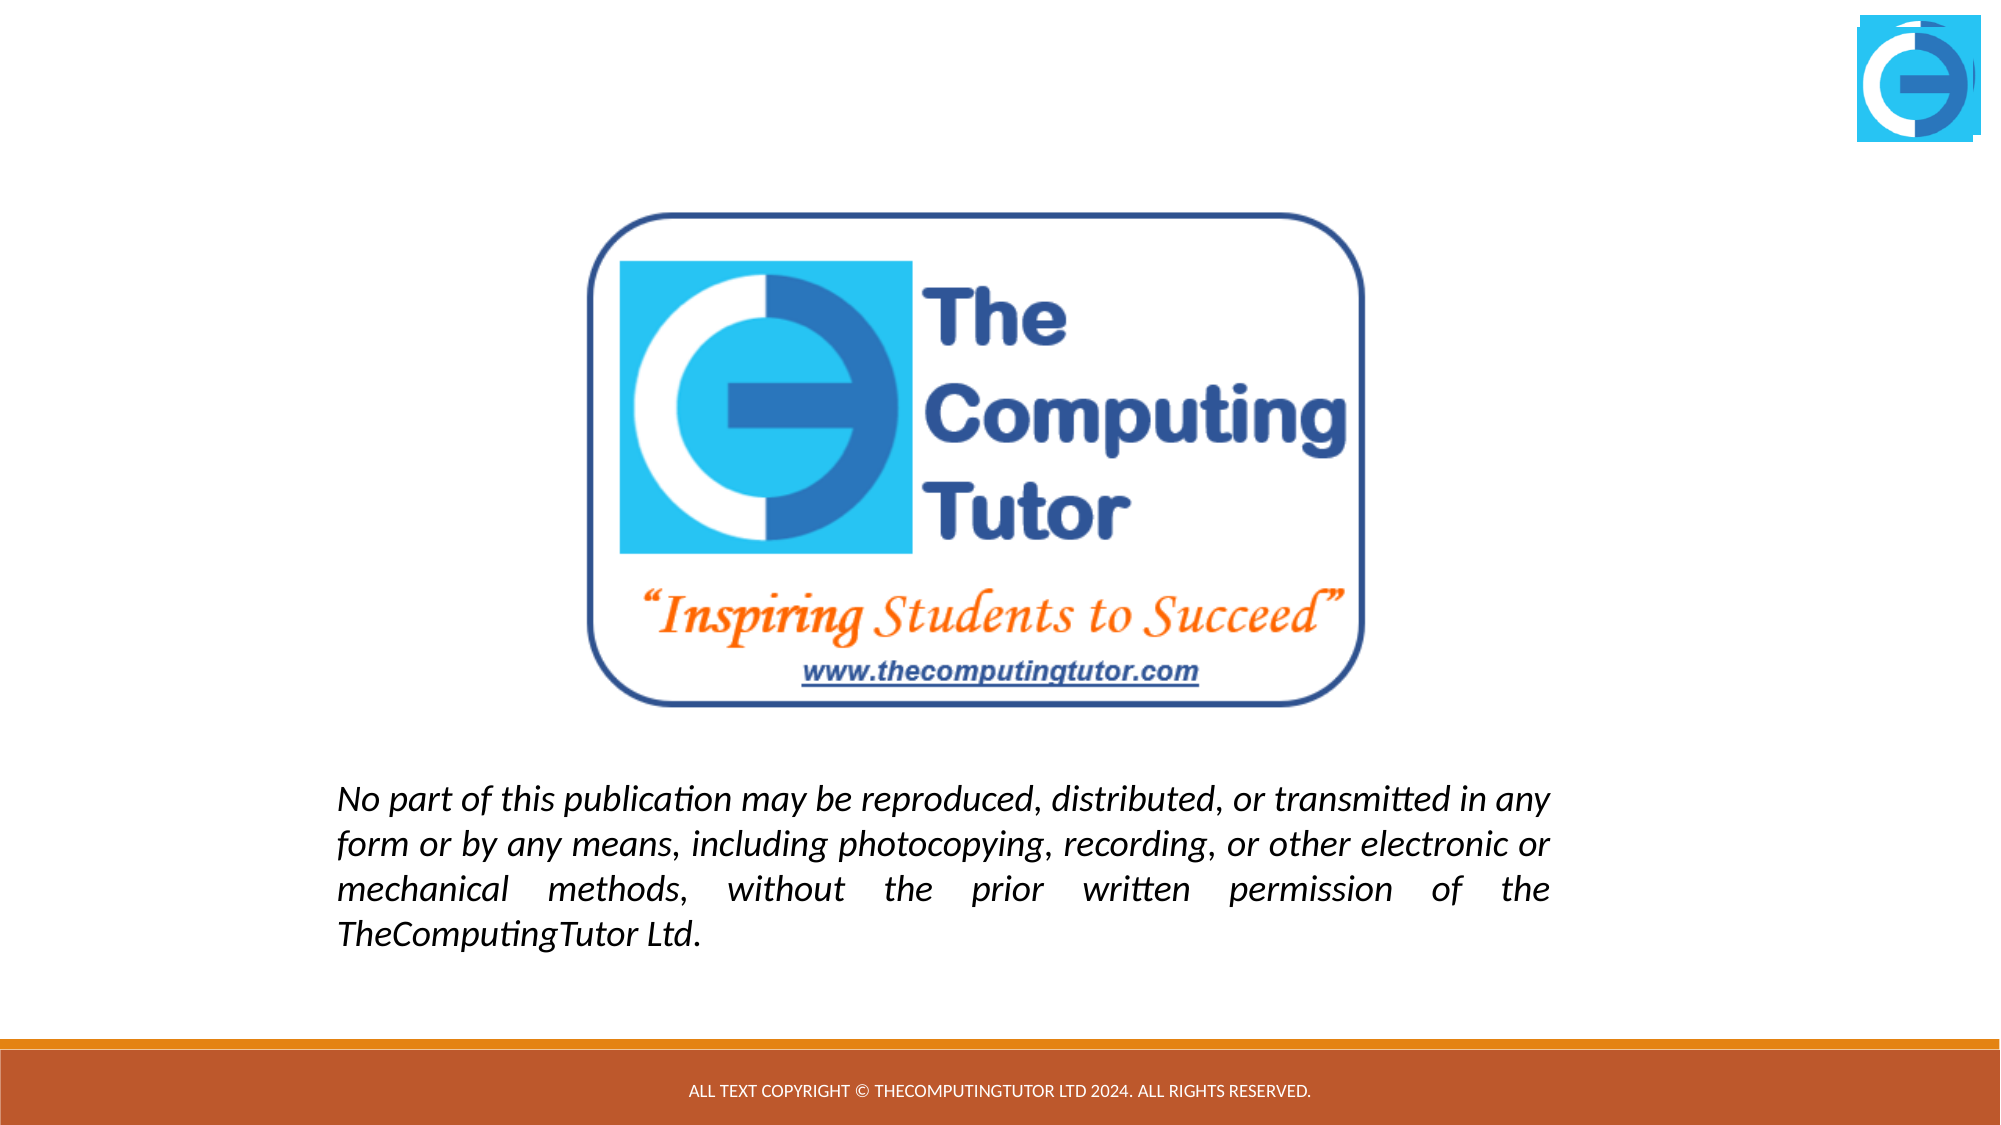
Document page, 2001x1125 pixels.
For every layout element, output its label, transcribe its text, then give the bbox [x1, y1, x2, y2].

picture [1857, 15, 1981, 143]
text_box No part of this publication may be reproduced, distributed, or transmitted in any form or by any means, including photocopying, recording, or other electronic or mechanical methods, without the prior written permission of the TheComputingTutor Ltd. [322, 766, 1567, 1007]
footer All text copyright © TheComputingTutor Ltd 2024. All rights Reserved. [604, 1059, 1396, 1120]
picture [581, 207, 1371, 717]
